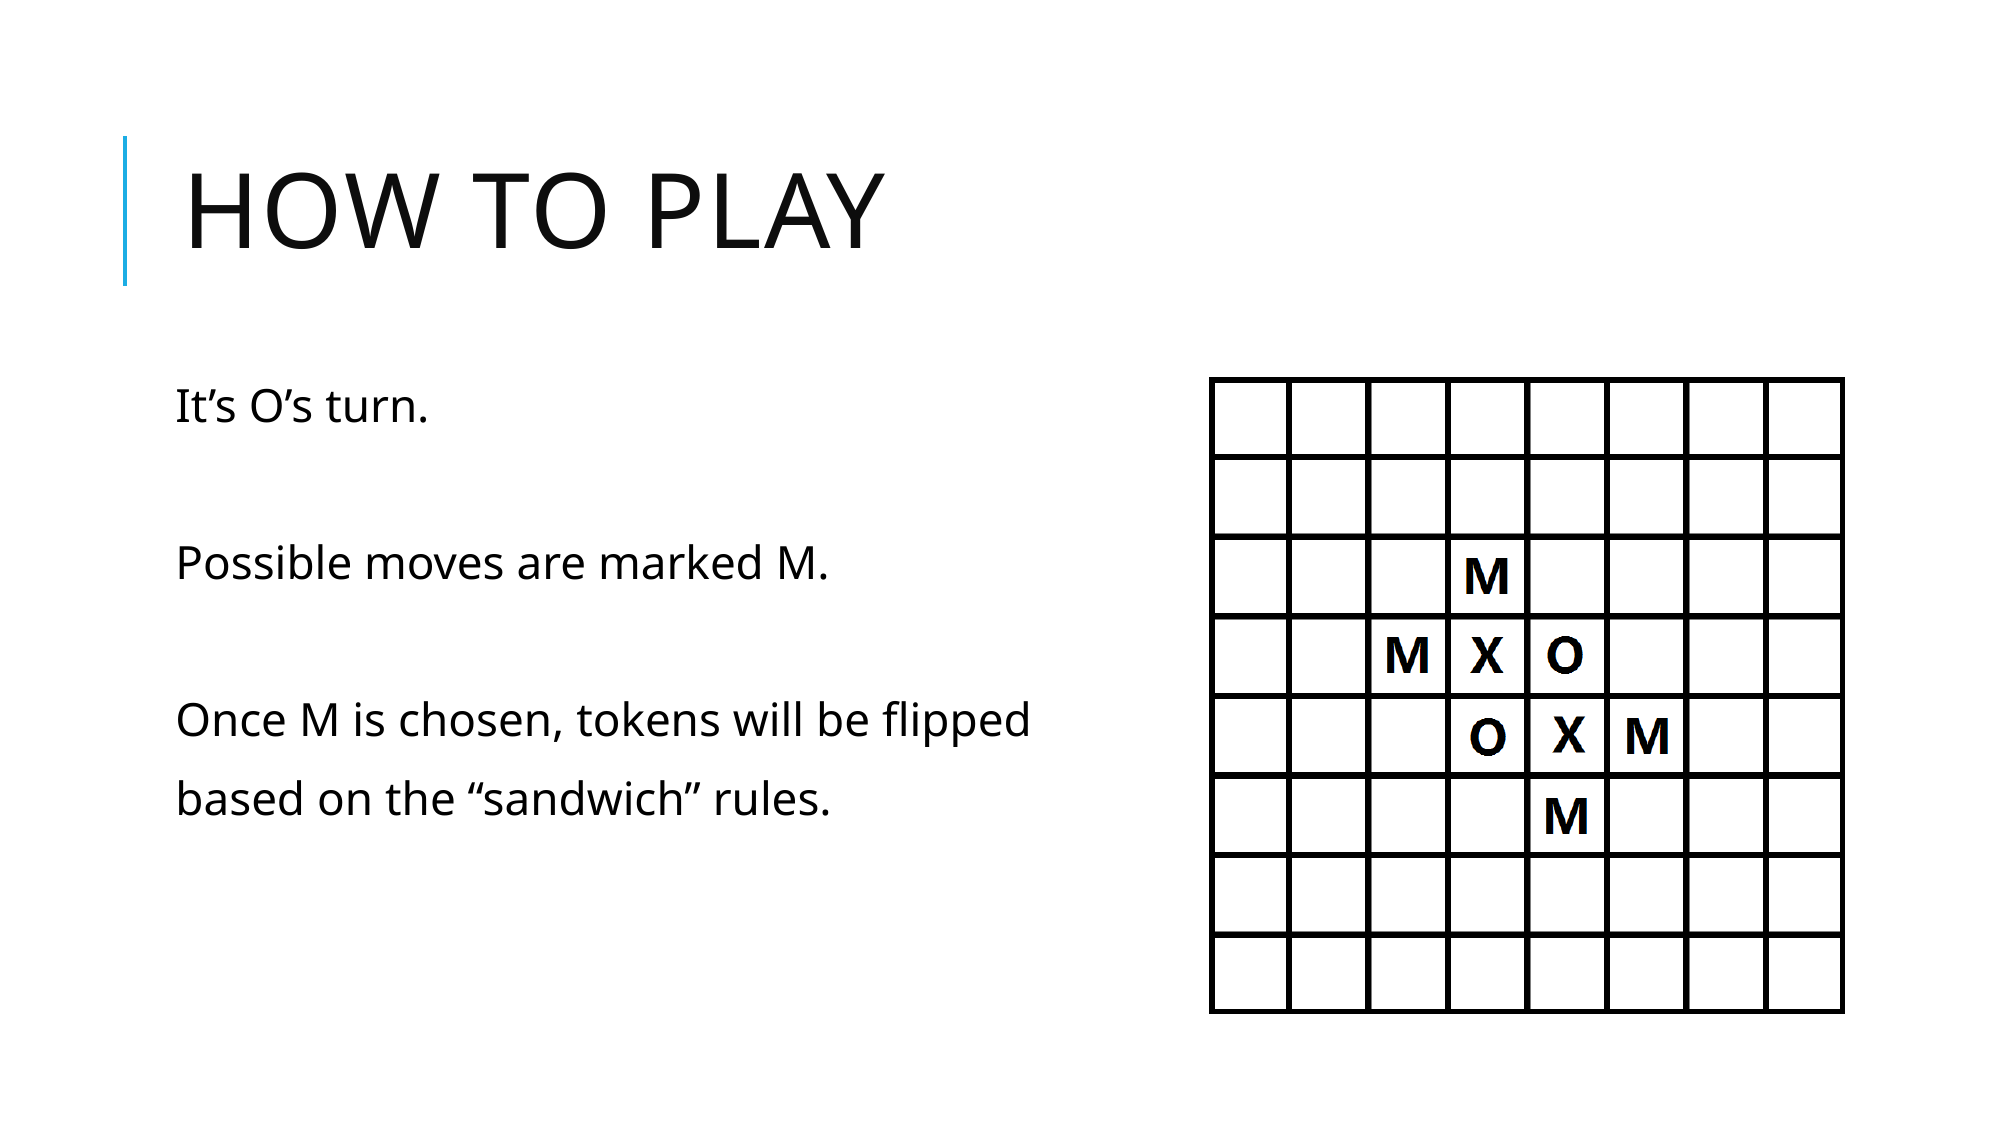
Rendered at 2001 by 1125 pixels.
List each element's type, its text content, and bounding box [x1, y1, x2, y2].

title How to play [168, 96, 1763, 342]
picture [1208, 377, 1846, 1014]
list It’s O’s turn. Possible moves are marked M. Once M is chosen, tokens will be flipped based on the “sandwich” rules. [168, 375, 1763, 1035]
